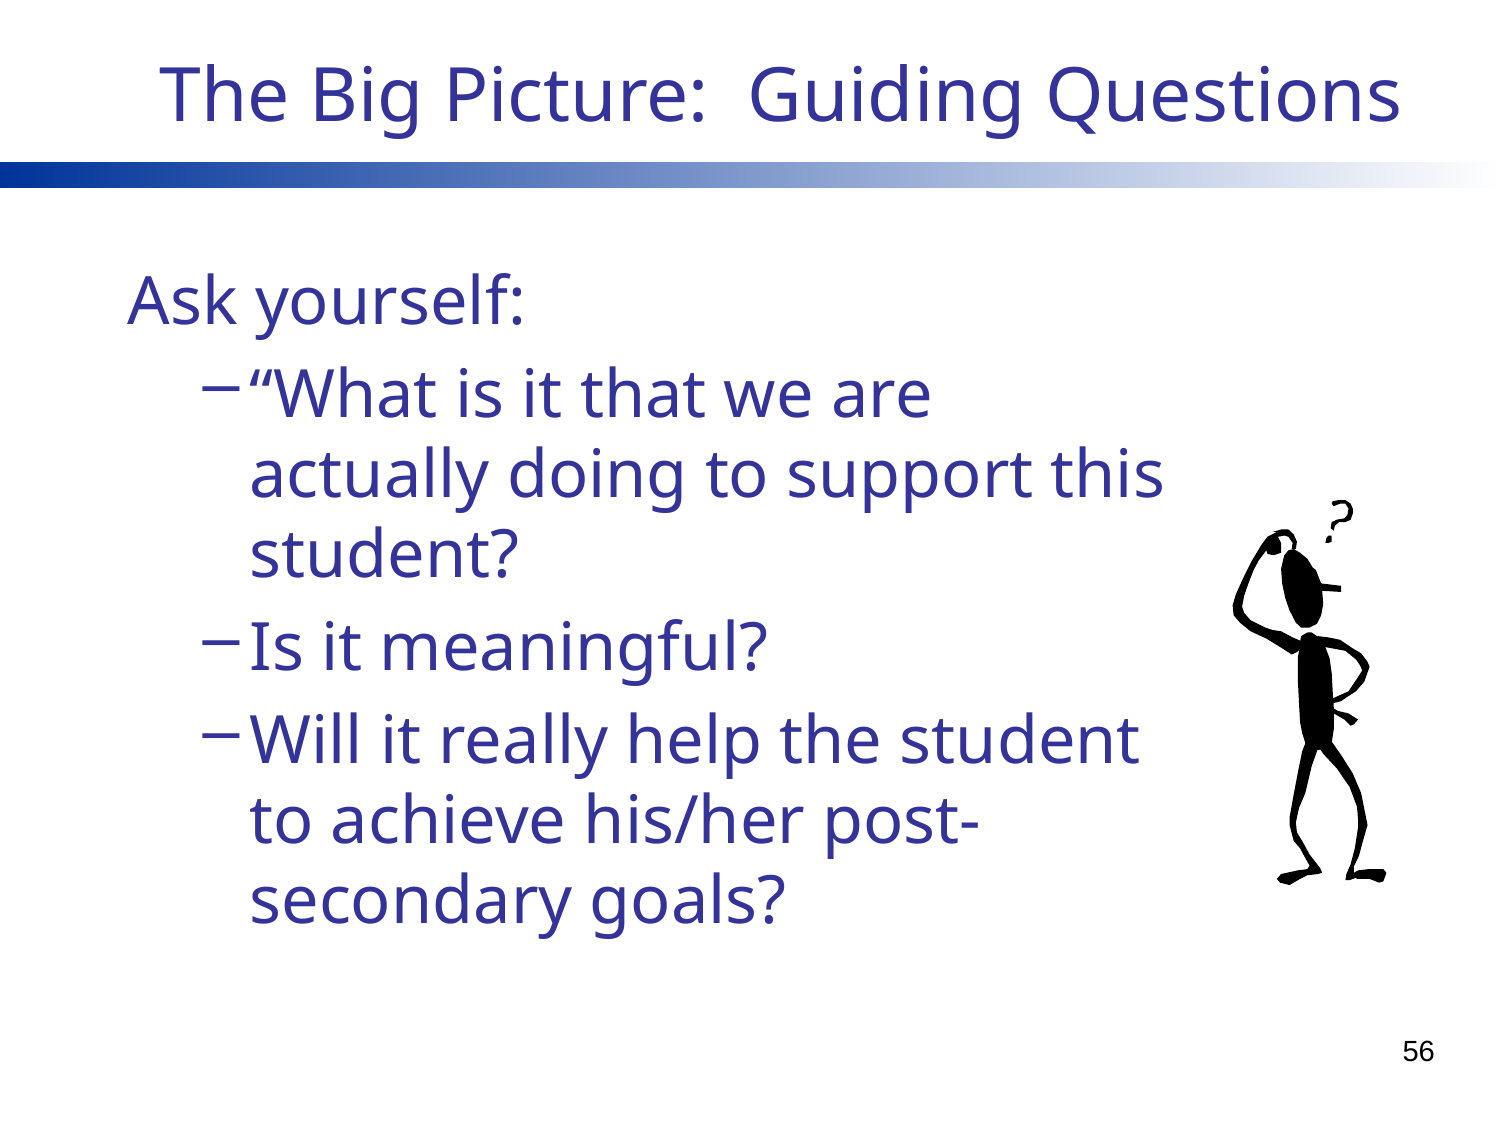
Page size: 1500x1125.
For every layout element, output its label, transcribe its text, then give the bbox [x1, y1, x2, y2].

list Ask yourself: “What is it that we are actually doing to support this student? Is it meaningful? Will it really help the student to achieve his/her post-secondary goals? [112, 249, 1200, 993]
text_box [1232, 499, 1388, 888]
slide_number 56 [1349, 1024, 1451, 1103]
title The Big Picture: Guiding Questions [137, 45, 1425, 138]
